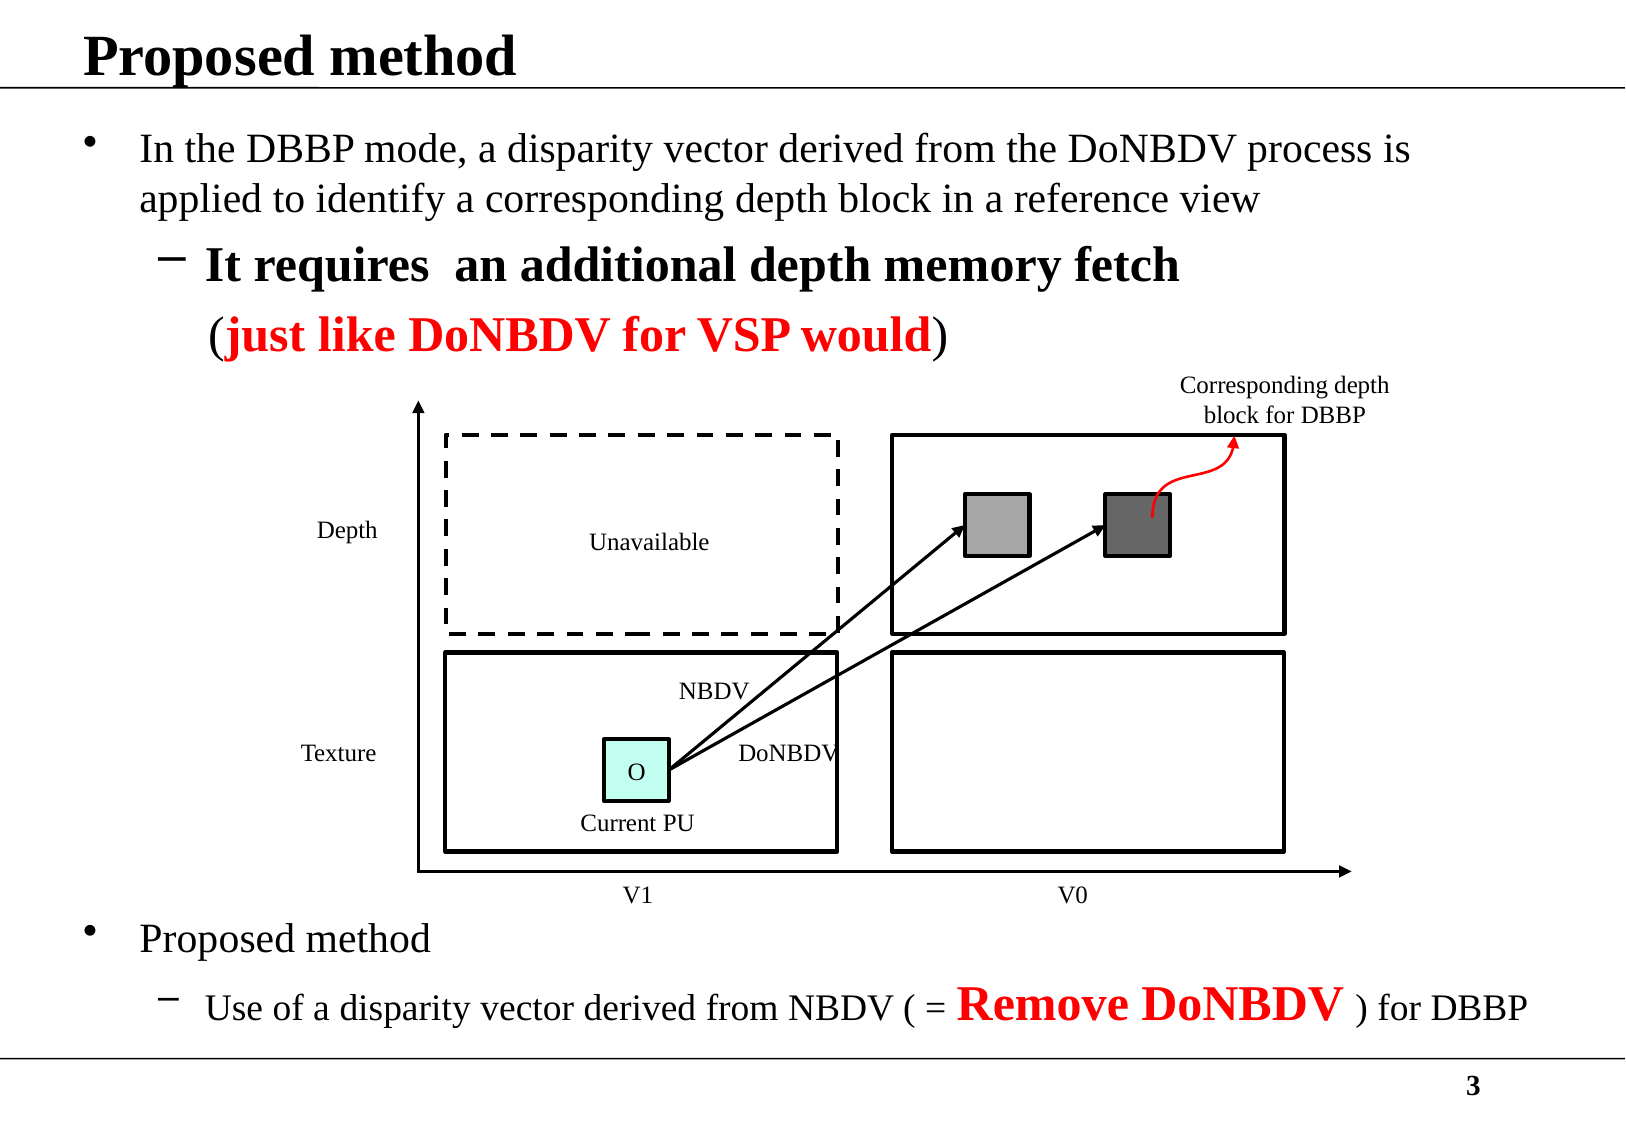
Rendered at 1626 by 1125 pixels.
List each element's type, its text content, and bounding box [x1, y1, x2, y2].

text_box Corresponding depth block for DBBP [1155, 361, 1415, 437]
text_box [1152, 435, 1235, 519]
list In the DBBP mode, a disparity vector derived from the DoNBDV process is applied to identify a corresponding depth block in a reference view It requires an additional depth memory fetch (just like DoNBDV for VSP would) Proposed method Use of a disparity vector derived from NBDV ( = Remove DoNBDV ) for DBBP [68, 113, 1544, 1035]
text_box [668, 524, 1106, 771]
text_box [284, 400, 1352, 918]
title Proposed method [68, 9, 1484, 94]
slide_number 3 [1403, 1058, 1544, 1106]
